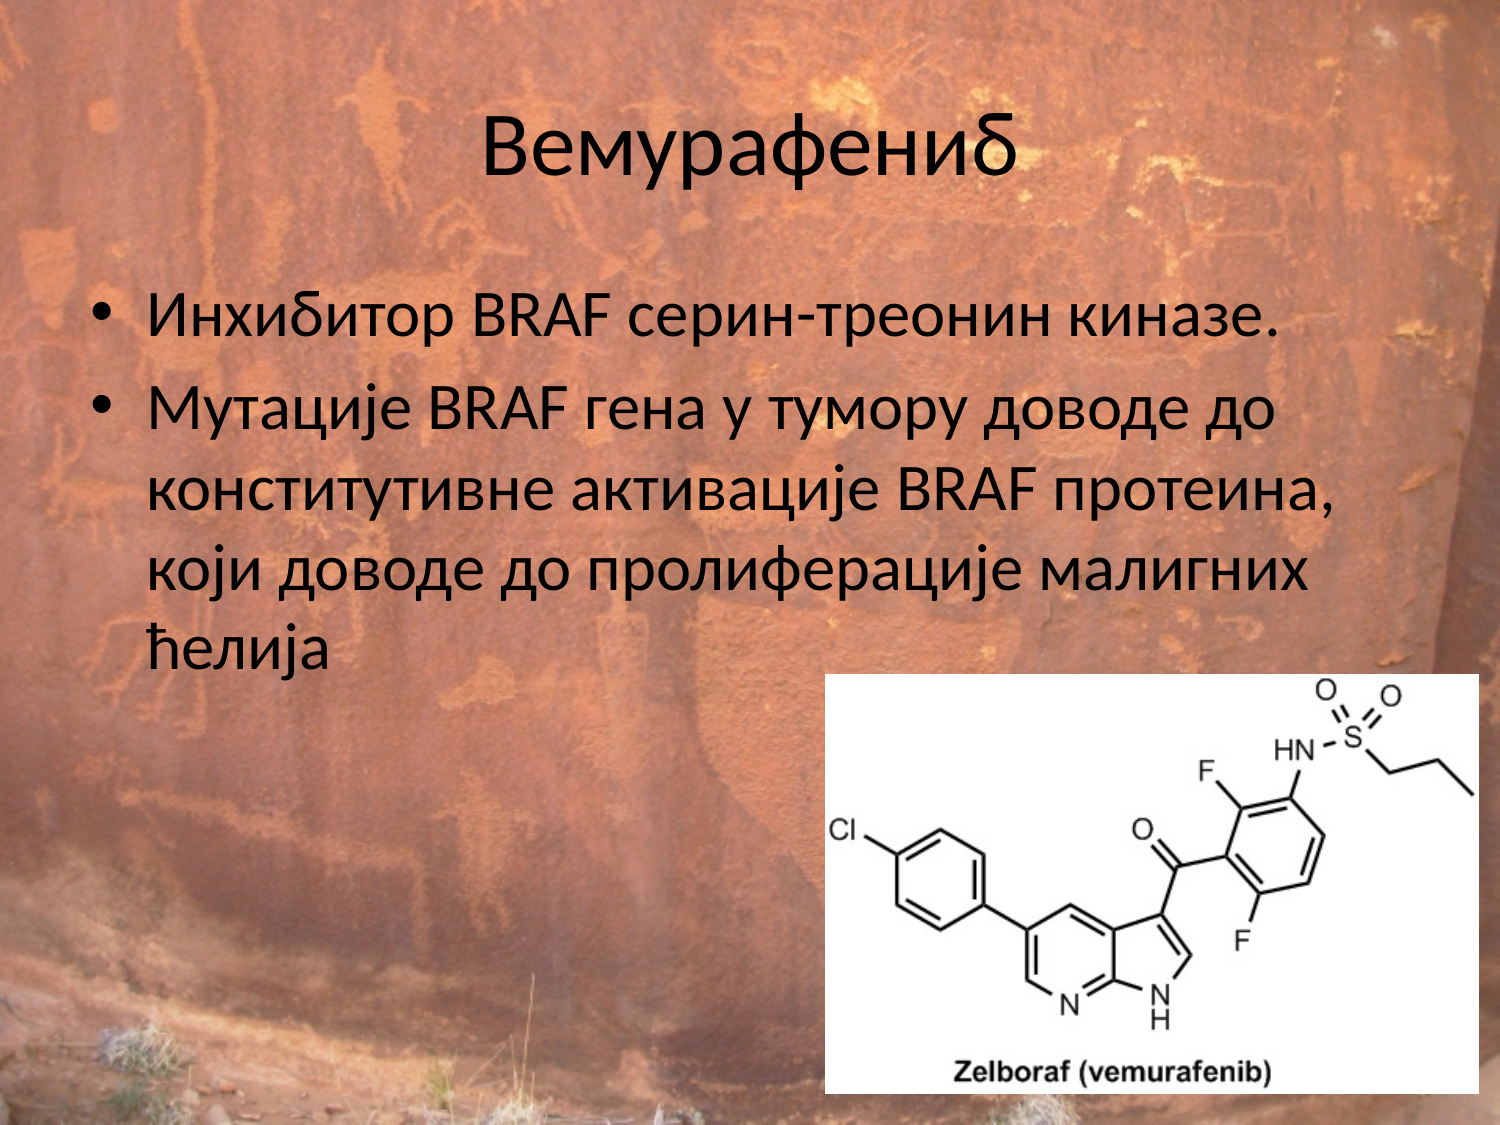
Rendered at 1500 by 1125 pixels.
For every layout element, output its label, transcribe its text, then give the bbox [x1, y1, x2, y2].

picture [0, 0, 1500, 1125]
title Вемурафениб [75, 45, 1425, 233]
list Инхибитор BRAF серин-треонин киназе. Мутације BRAF гена у тумору доводе до конститутивне активације BRAF протеина, који доводе до пролиферације малигних ћелија [75, 262, 1425, 1005]
